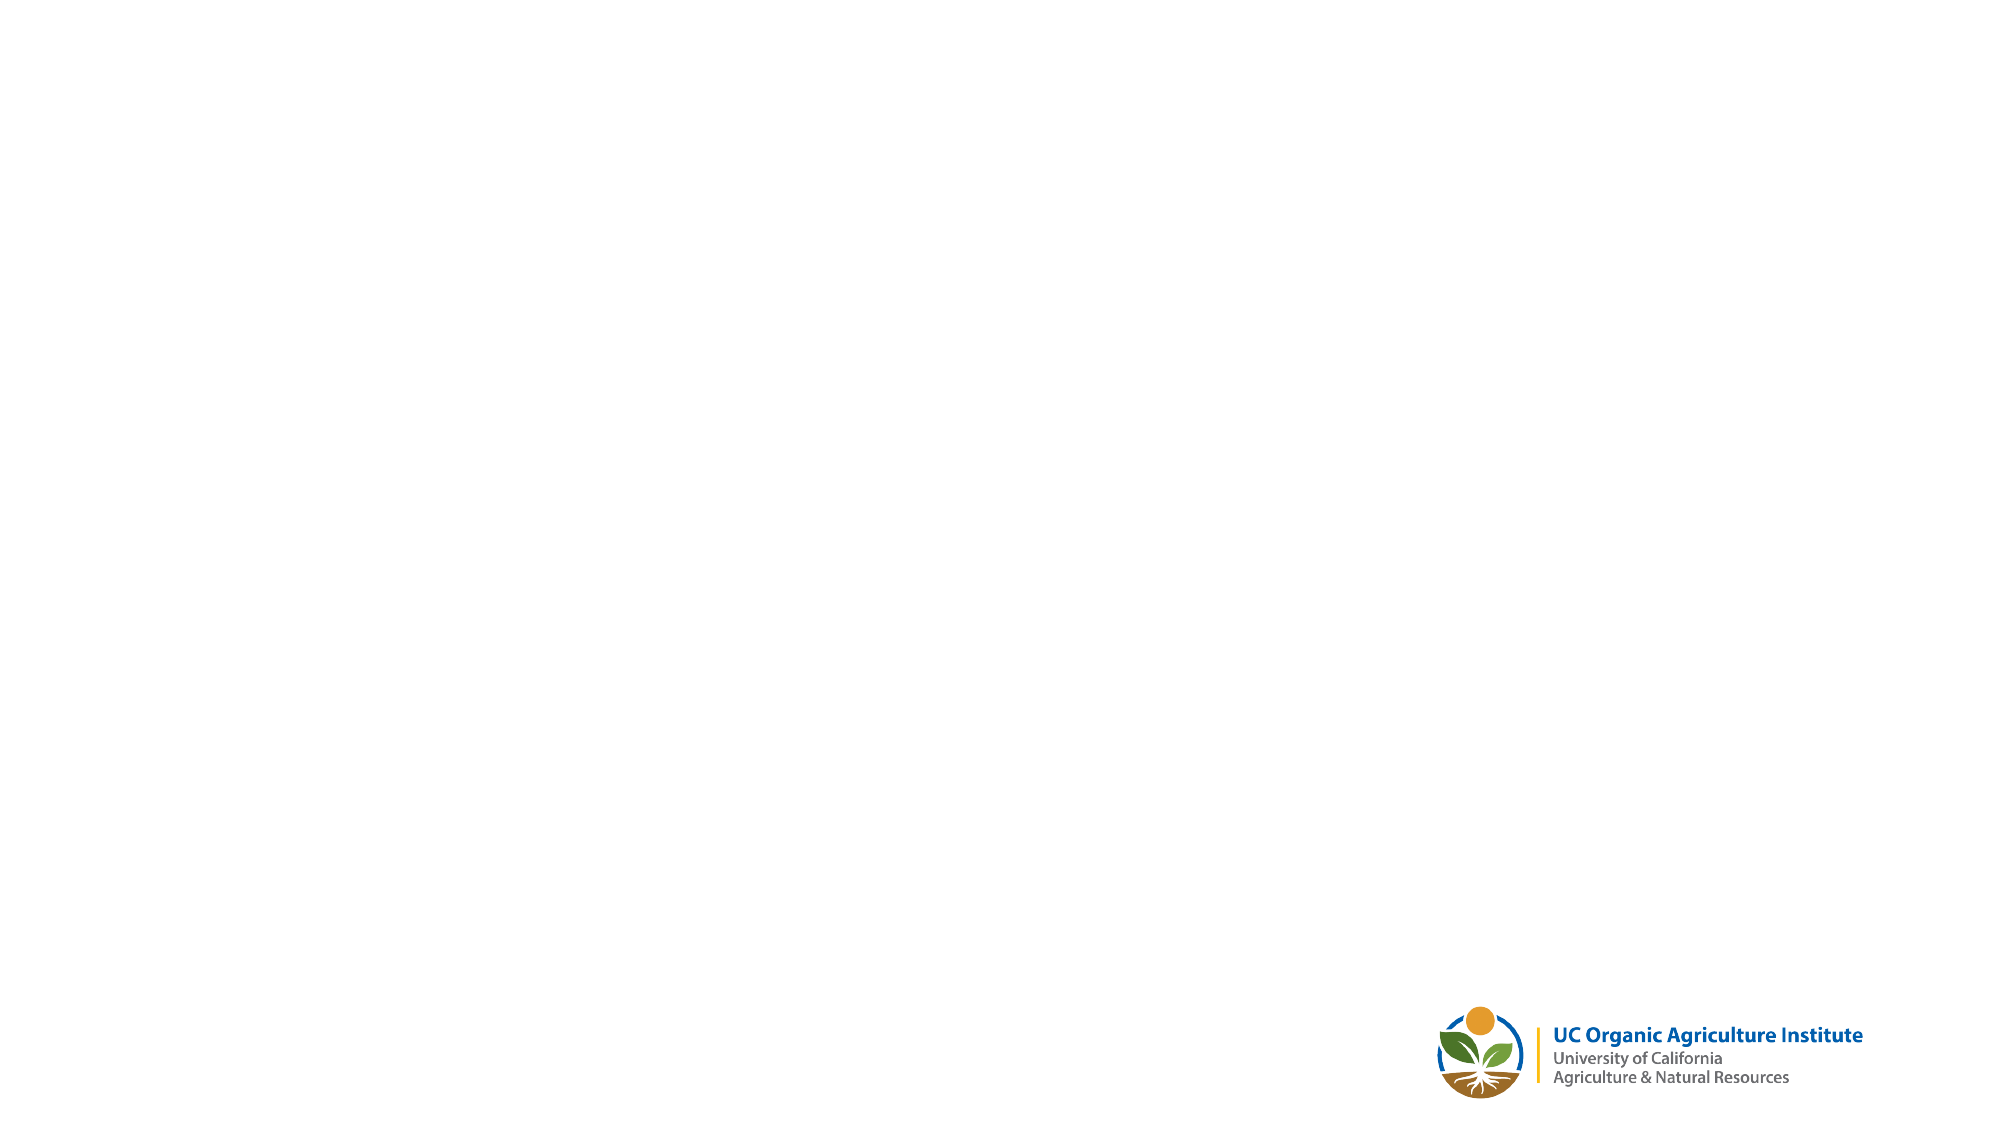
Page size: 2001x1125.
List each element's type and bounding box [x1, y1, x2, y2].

picture [1127, 32, 1969, 1105]
